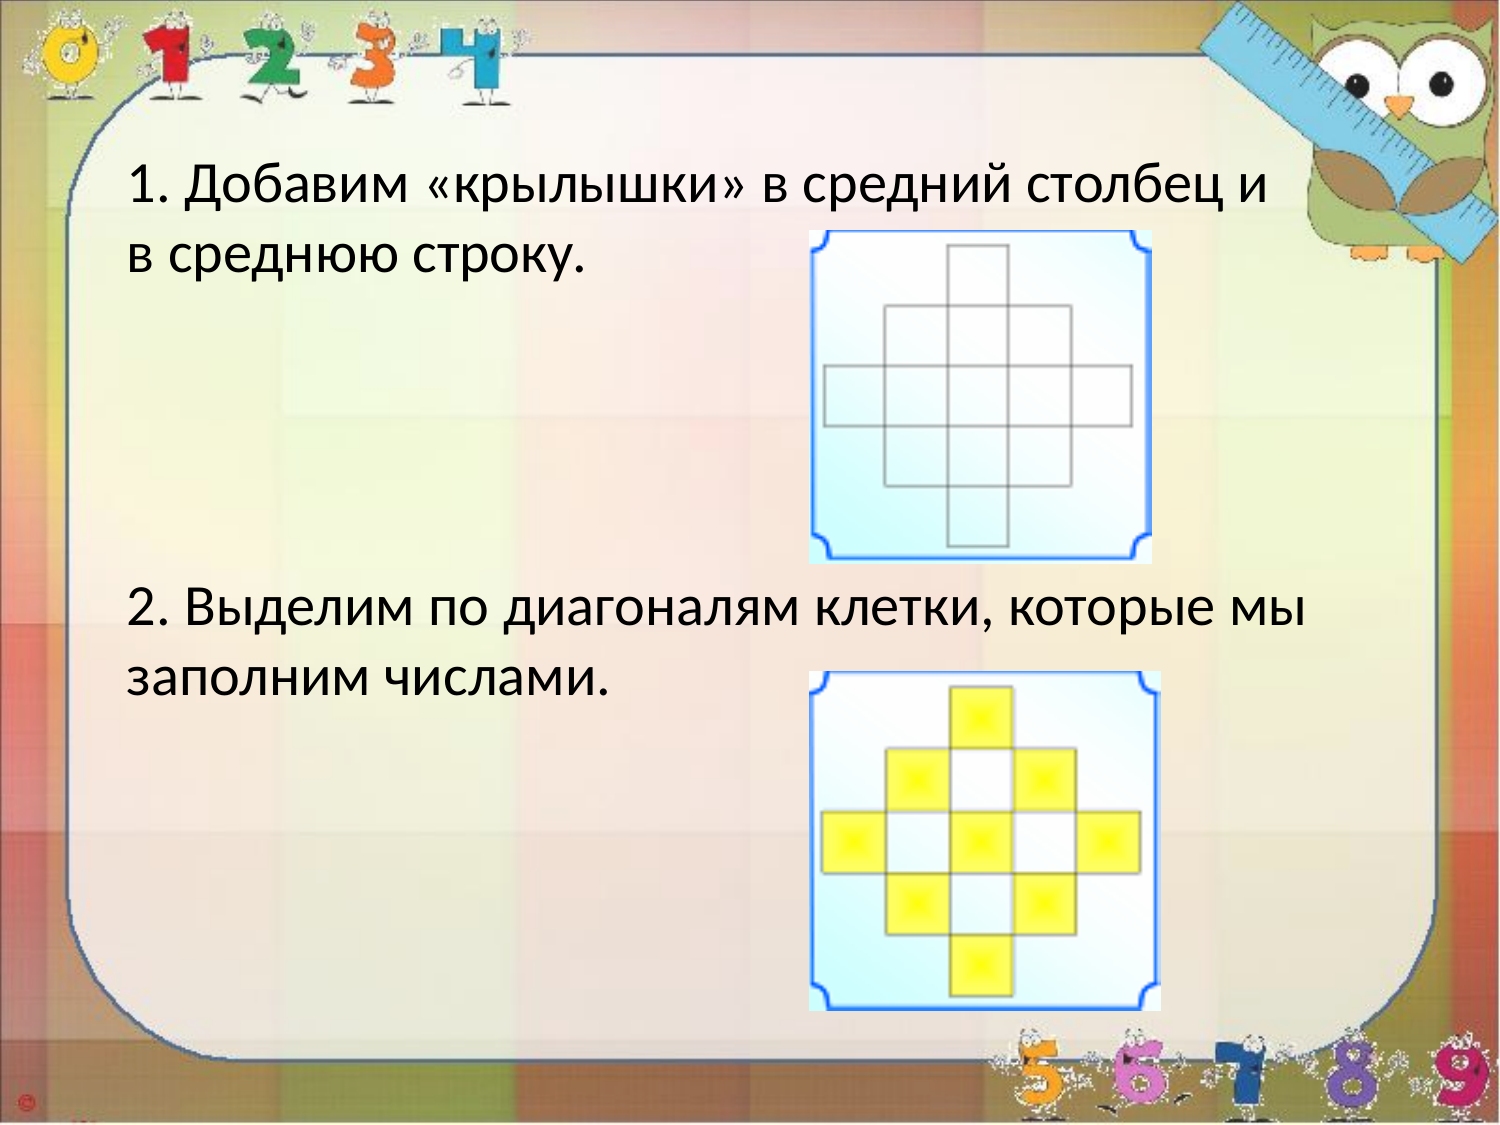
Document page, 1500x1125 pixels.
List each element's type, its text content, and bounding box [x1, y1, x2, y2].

text_box 1. Добавим «крылышки» в средний столбец и в среднюю строку. [112, 137, 1294, 292]
picture [808, 671, 1161, 1011]
picture [808, 229, 1152, 564]
text_box 2. Выделим по диагоналям клетки, которые мы заполним числами. [112, 559, 1412, 715]
